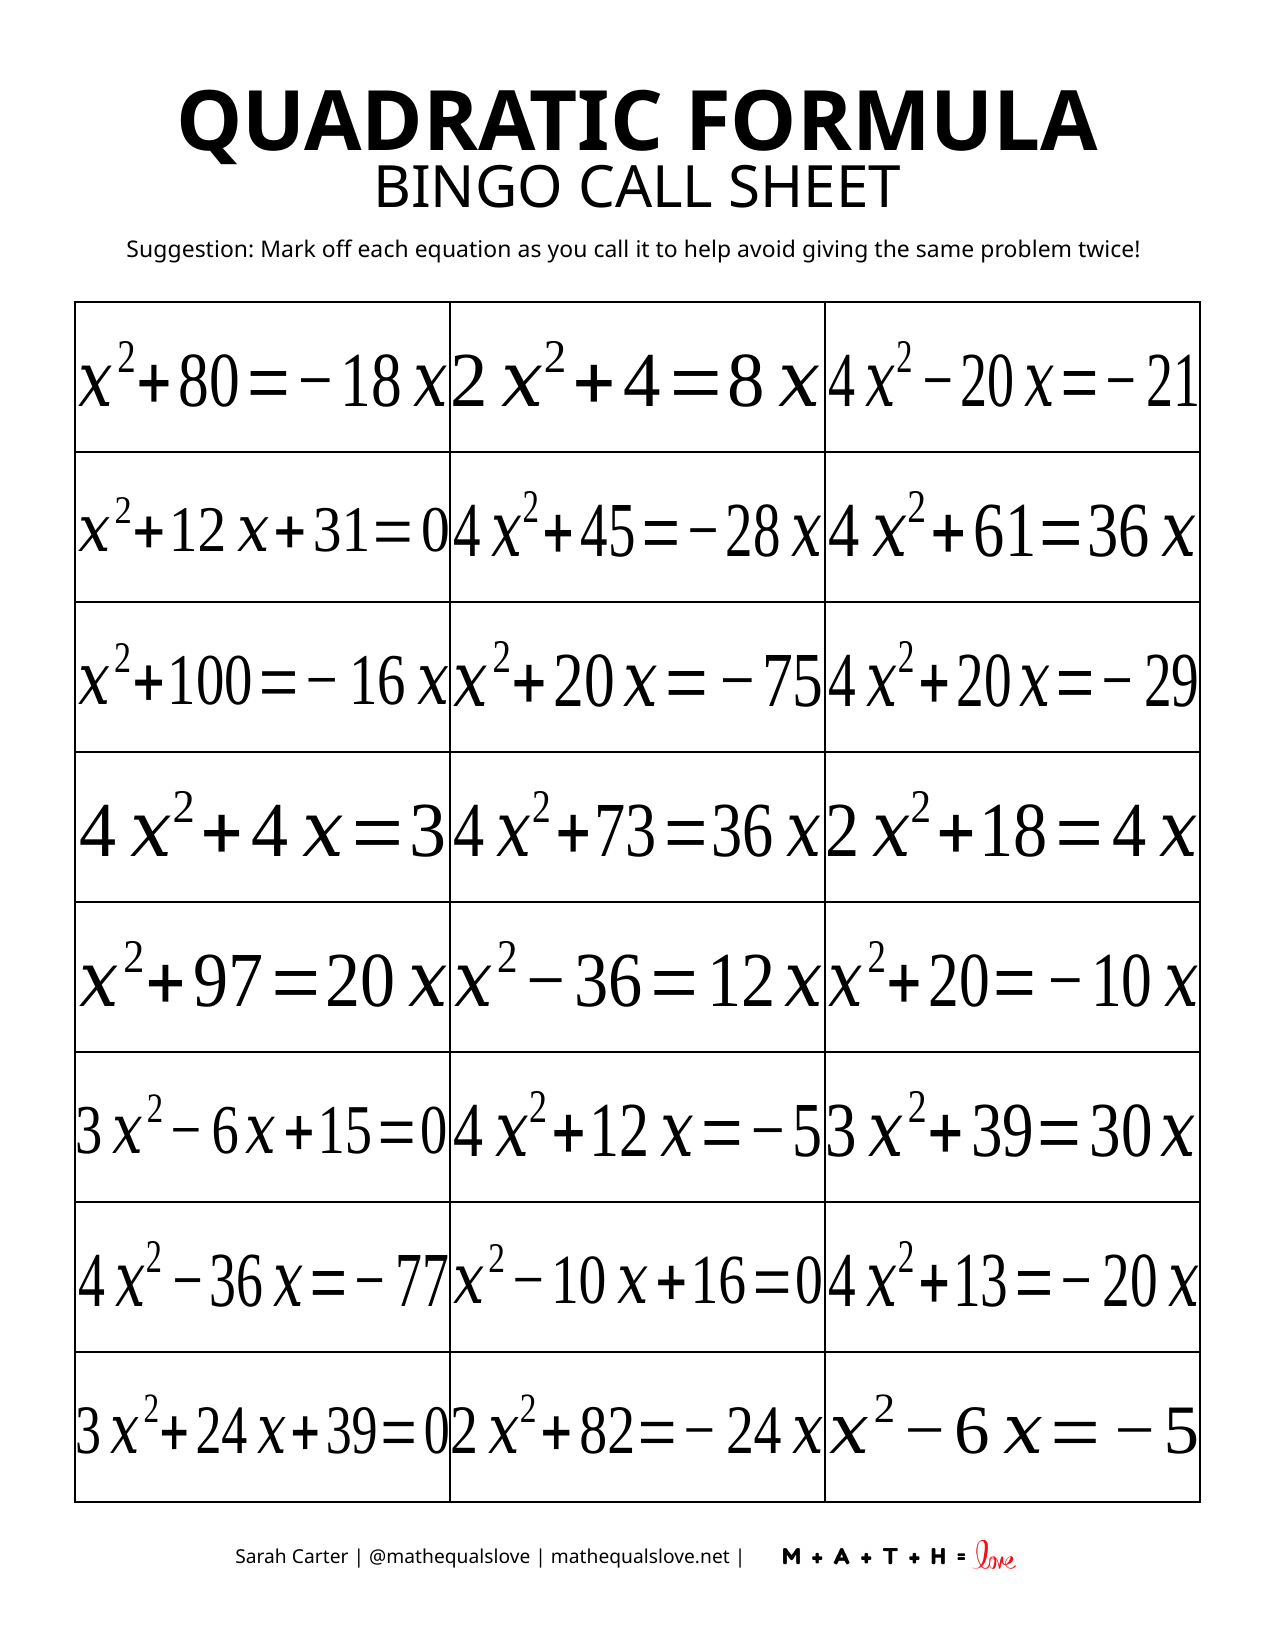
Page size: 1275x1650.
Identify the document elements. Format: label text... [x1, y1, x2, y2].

table_cell [451, 1353, 824, 1501]
table_cell [451, 453, 824, 601]
table_cell [826, 453, 1199, 601]
table_cell [451, 753, 824, 901]
text_box Suggestion: Mark off each equation as you call it to help avoid giving the same problem twice! [74, 227, 1200, 270]
table_cell [76, 603, 449, 751]
table_cell [826, 1203, 1199, 1351]
table_cell [451, 1053, 824, 1201]
table_cell [826, 1053, 1199, 1201]
table_header [76, 303, 449, 451]
table_cell [826, 753, 1199, 901]
table_cell [76, 1053, 449, 1201]
text_box QUADRATIC FORMULA [74, 59, 1200, 175]
table_header [451, 303, 824, 451]
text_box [220, 1535, 1055, 1576]
table_cell [76, 1353, 449, 1501]
table_cell [826, 903, 1199, 1051]
table_cell [826, 603, 1199, 751]
table_cell [451, 1203, 824, 1351]
table_cell [826, 1353, 1199, 1501]
table_header [826, 303, 1199, 451]
table_cell [451, 903, 824, 1051]
table_cell [451, 603, 824, 751]
text_box BINGO CALL SHEET [74, 175, 1200, 226]
table_cell [76, 903, 449, 1051]
table_cell [76, 753, 449, 901]
table_cell [76, 1203, 449, 1351]
table_cell [76, 453, 449, 601]
